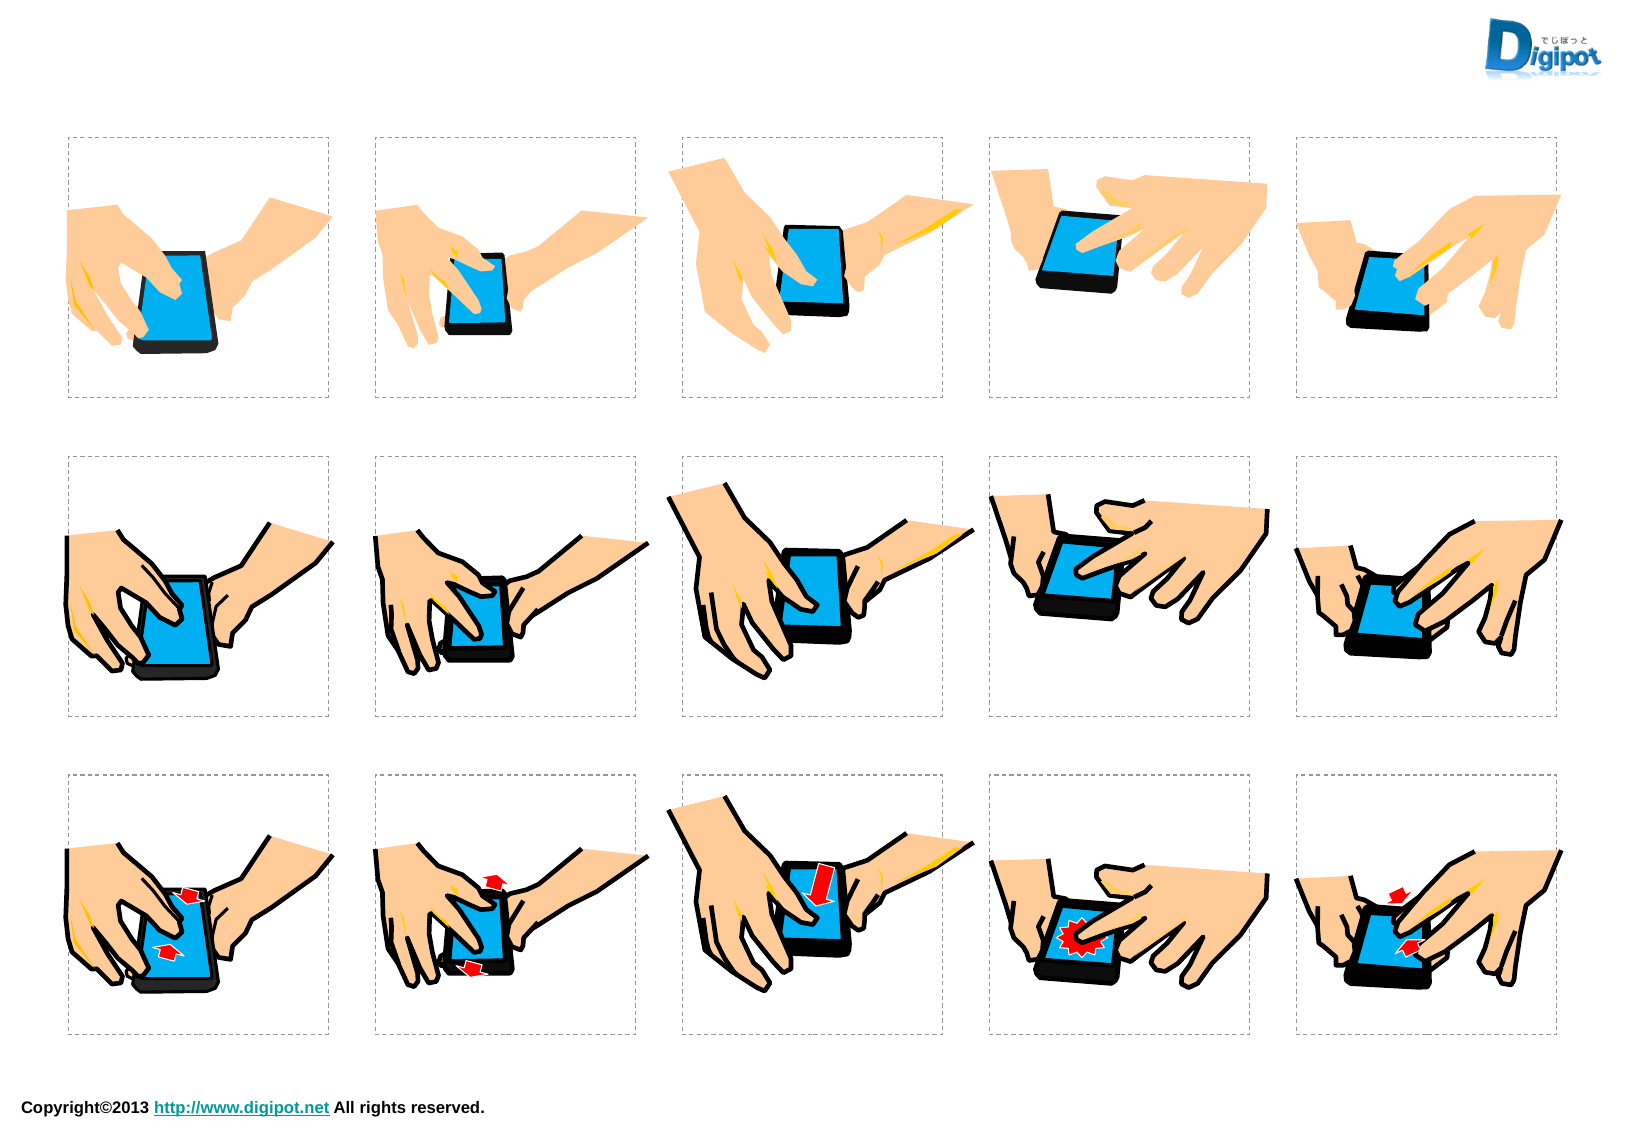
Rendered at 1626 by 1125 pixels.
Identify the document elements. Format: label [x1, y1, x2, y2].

text_box [1295, 849, 1562, 988]
text_box [668, 482, 974, 679]
text_box [1295, 519, 1562, 658]
picture [1485, 18, 1602, 82]
text_box [374, 529, 649, 674]
text_box [1295, 194, 1562, 332]
text_box [990, 494, 1268, 624]
text_box [990, 858, 1268, 988]
text_box [65, 835, 334, 993]
text_box [374, 204, 649, 349]
text_box [65, 197, 334, 355]
text_box [668, 795, 974, 992]
text_box [65, 522, 334, 680]
text_box [374, 842, 649, 987]
text_box [990, 168, 1268, 299]
text_box [668, 157, 974, 354]
